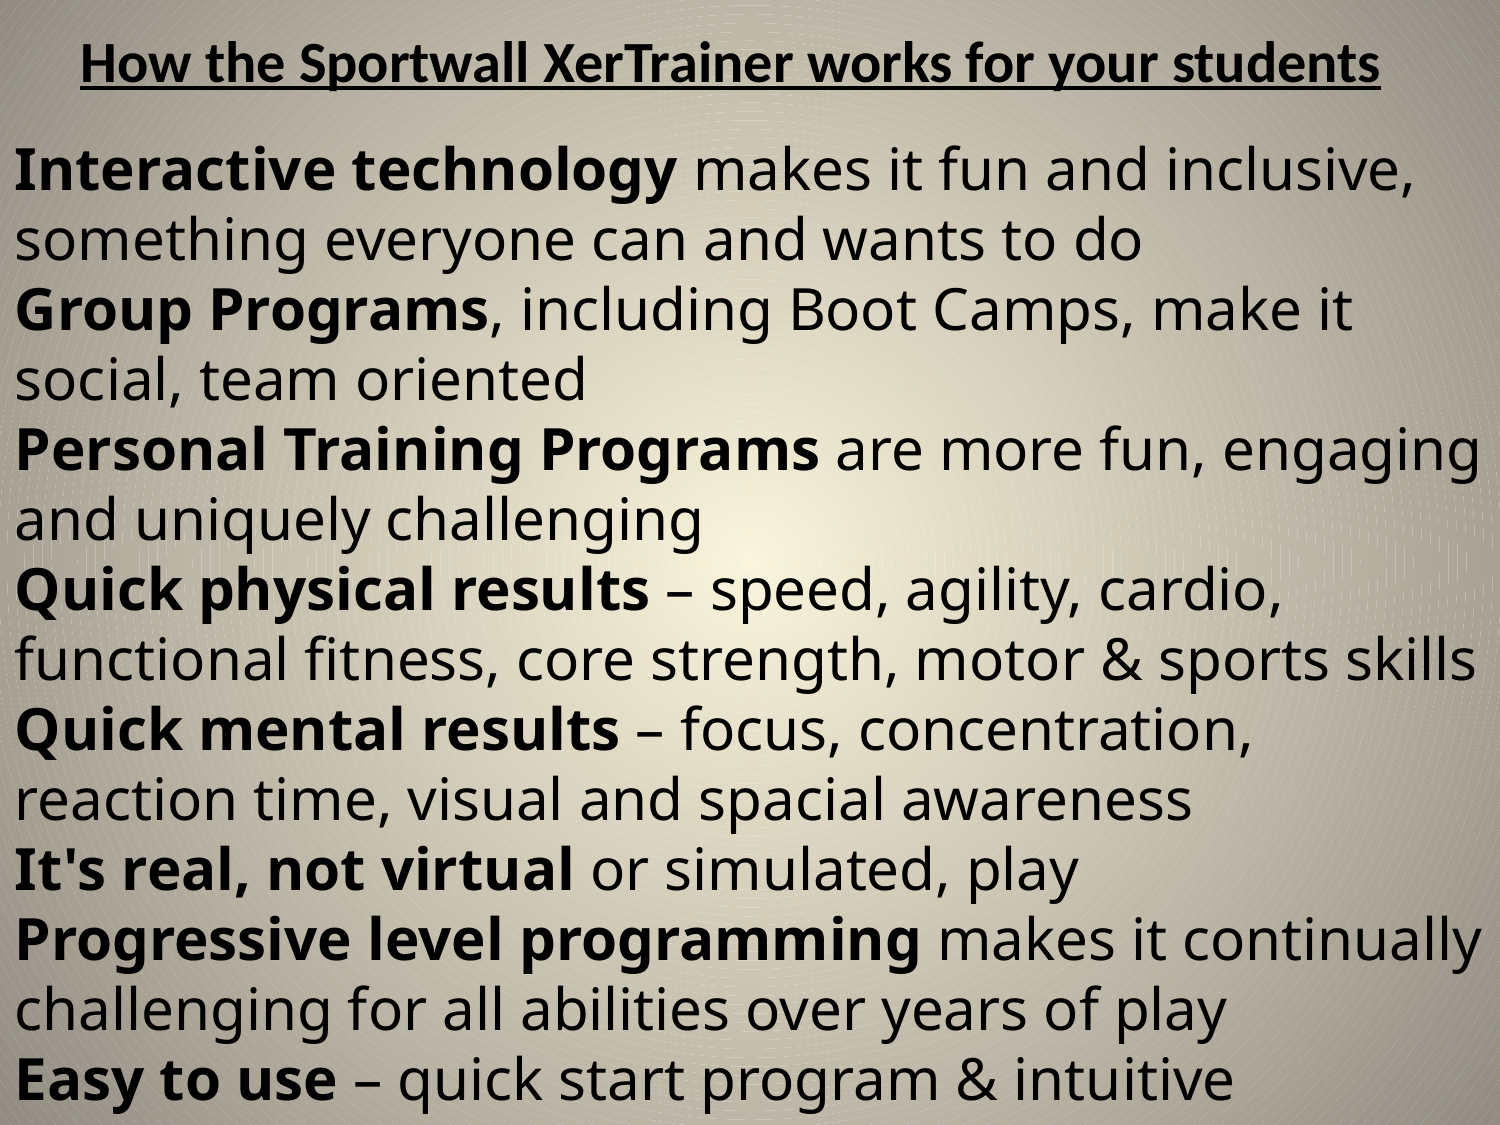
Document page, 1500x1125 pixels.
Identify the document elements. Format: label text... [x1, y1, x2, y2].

title How the Sportwall XerTrainer works for your students [62, 0, 1413, 125]
text_box Interactive technology makes it fun and inclusive, something everyone can and wants to do Group Programs, including Boot Camps, make it social, team oriented Personal Training Programs are more fun, engaging and uniquely challenging Quick physical results – speed, agility, cardio, functional fitness, core strength, motor & sports skills Quick mental results – focus, concentration, reaction time, visual and spacial awareness It's real, not virtual or simulated, play Progressive level programming makes it continually challenging for all abilities over years of play Easy to use – quick start program & intuitive interface with voice http://www.xergames.com/products/xertrainer.html [0, 125, 1500, 1125]
